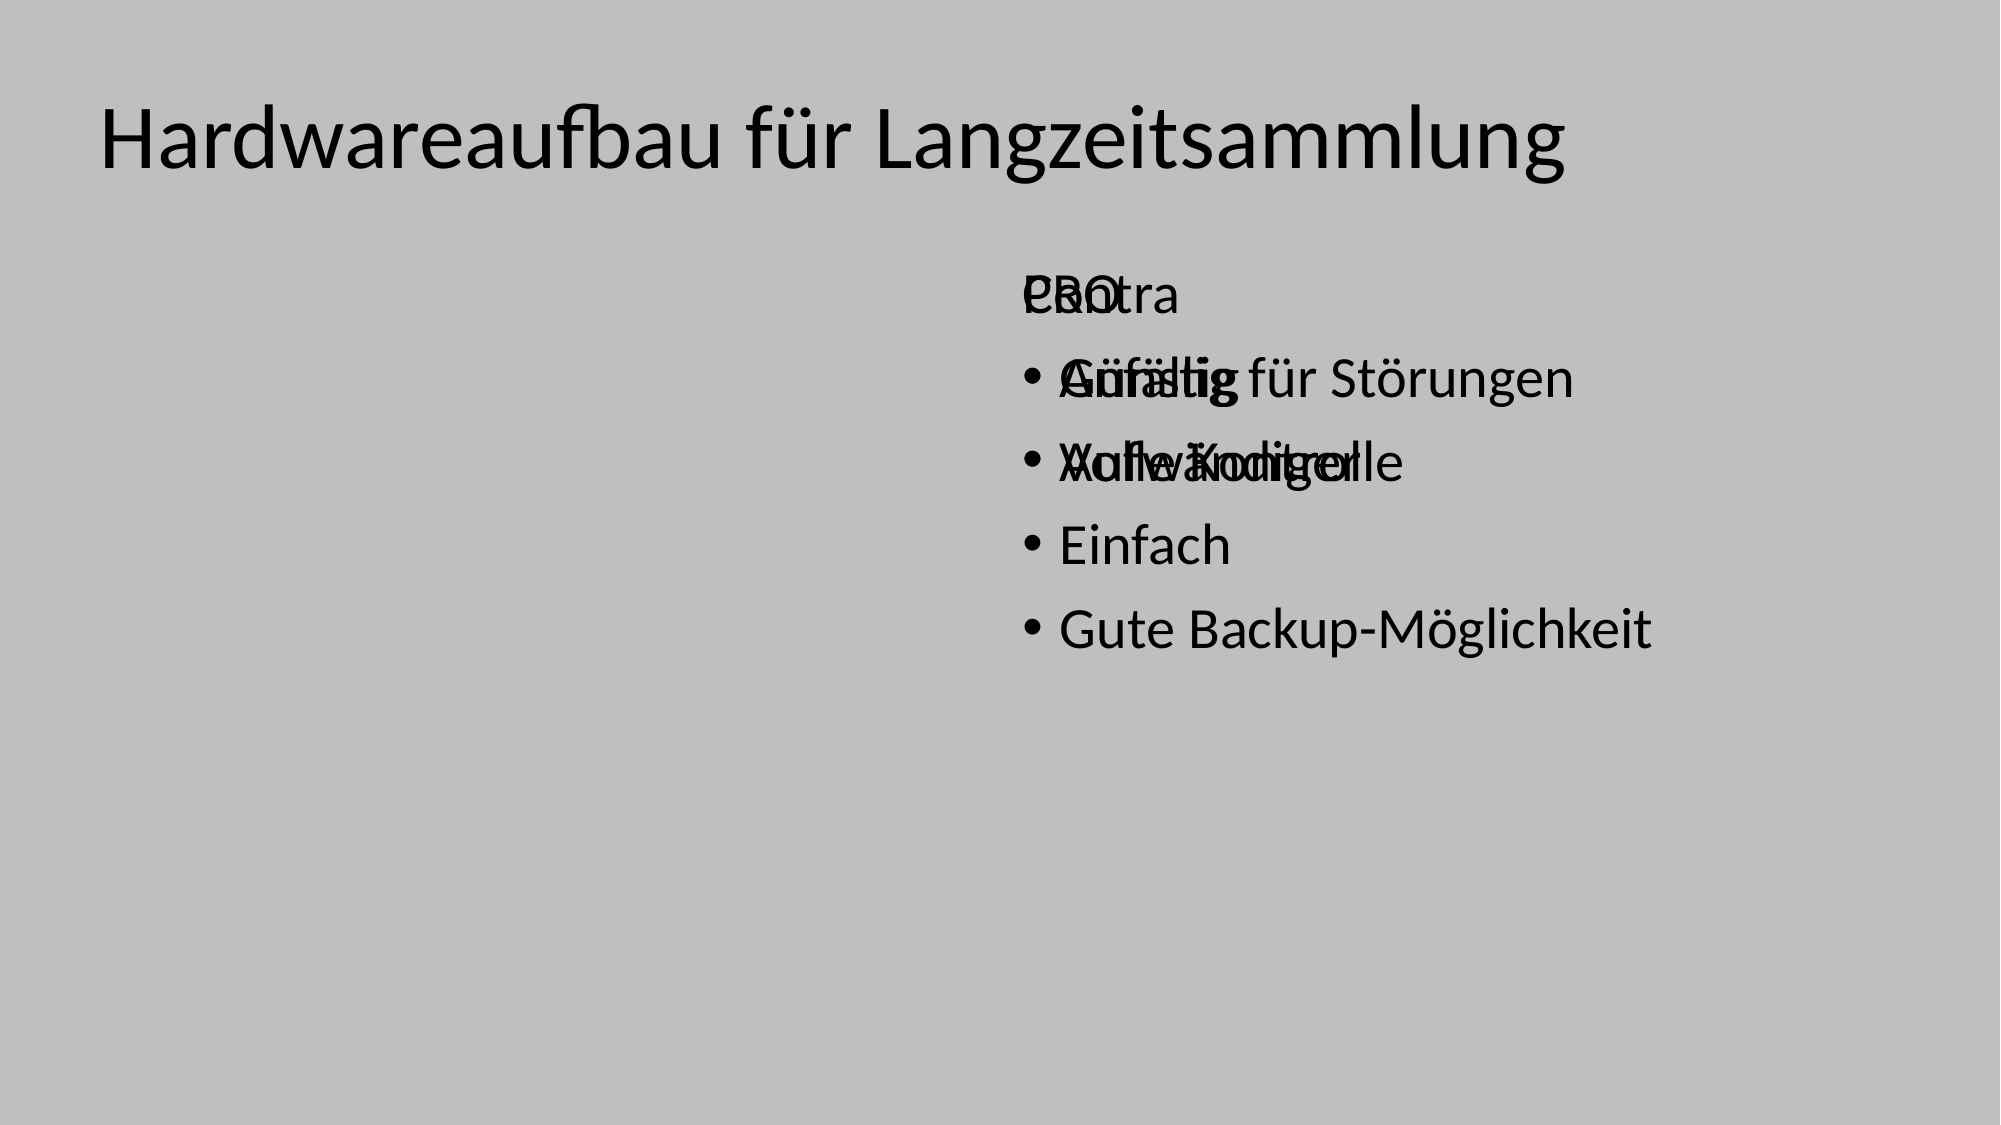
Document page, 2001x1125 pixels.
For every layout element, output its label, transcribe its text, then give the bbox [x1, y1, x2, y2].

list Contra Anfällig für Störungen Aufwändiger [1022, 263, 1901, 916]
title Hardwareaufbau für Langzeitsammlung [99, 44, 1900, 233]
